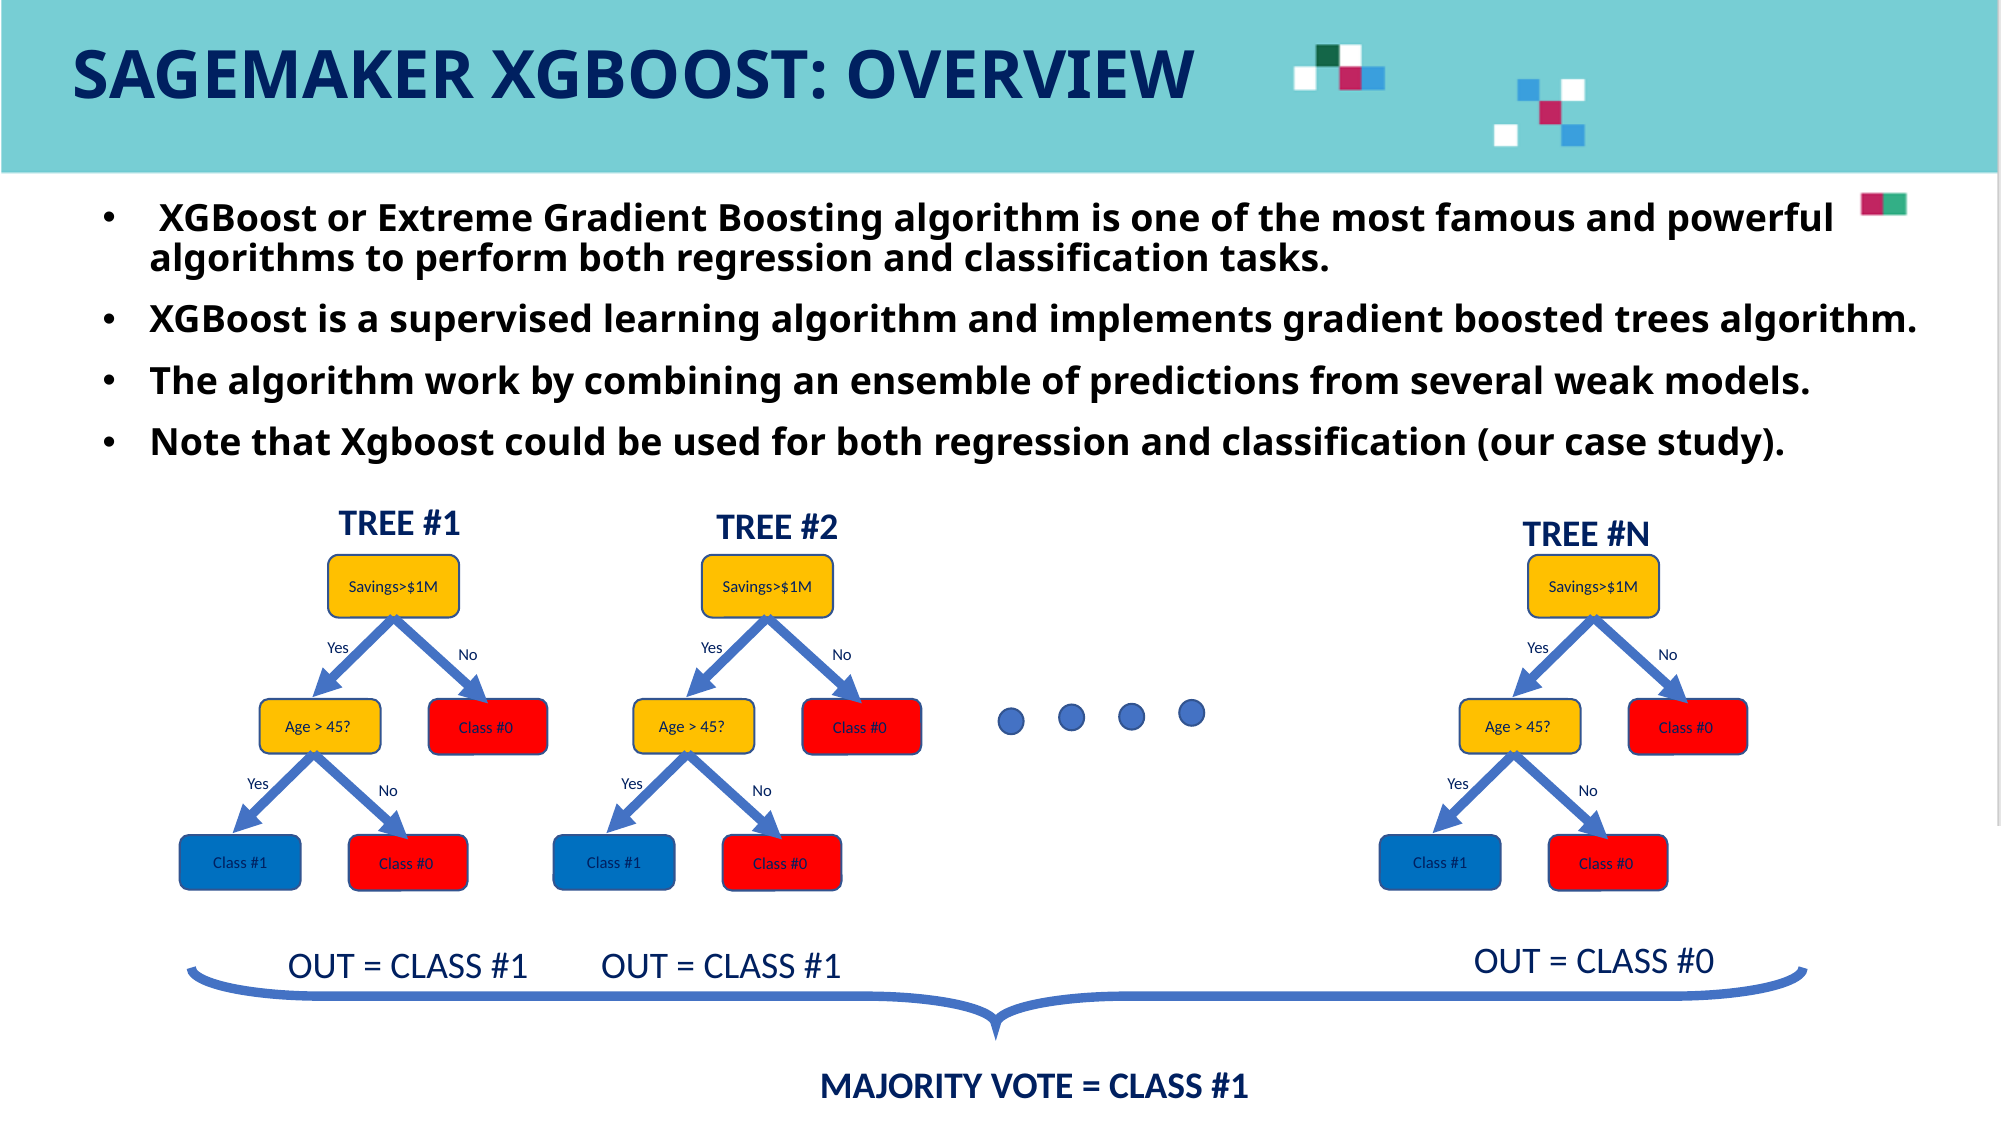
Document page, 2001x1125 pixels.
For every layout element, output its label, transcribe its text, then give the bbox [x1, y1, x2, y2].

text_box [312, 617, 393, 698]
text_box Class #1 [178, 834, 302, 891]
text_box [606, 753, 687, 834]
text_box OUT = CLASS #0 [1459, 928, 1730, 989]
text_box XGBoost or Extreme Gradient Boosting algorithm is one of the most famous and powerful algorithms to perform both regression and classification tasks. XGBoost is a supervised learning algorithm and implements gradient boosted trees algorithm. The algorithm work by combining an ensemble of predictions from several weak models. Note that Xgboost could be used for both regression and classification (our case study). [87, 826, 1986, 906]
text_box OUT = CLASS #1 [273, 933, 544, 994]
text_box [687, 753, 783, 840]
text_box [232, 753, 313, 834]
text_box [190, 967, 1804, 1027]
text_box Class #0 [721, 833, 843, 892]
text_box OUT = CLASS #1 [586, 933, 857, 994]
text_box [1593, 617, 1689, 704]
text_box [393, 617, 489, 704]
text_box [1513, 753, 1609, 840]
text_box MAJORITY VOTE = CLASS #1 [805, 1053, 1265, 1113]
text_box Class #1 [552, 834, 676, 891]
text_box Class #0 [347, 833, 469, 892]
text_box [313, 753, 409, 840]
picture [1, 0, 2001, 826]
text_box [686, 617, 767, 698]
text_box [1432, 753, 1513, 834]
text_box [767, 617, 862, 704]
text_box Class #0 [1547, 833, 1669, 892]
text_box Class #1 [1378, 834, 1502, 891]
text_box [1512, 617, 1593, 698]
